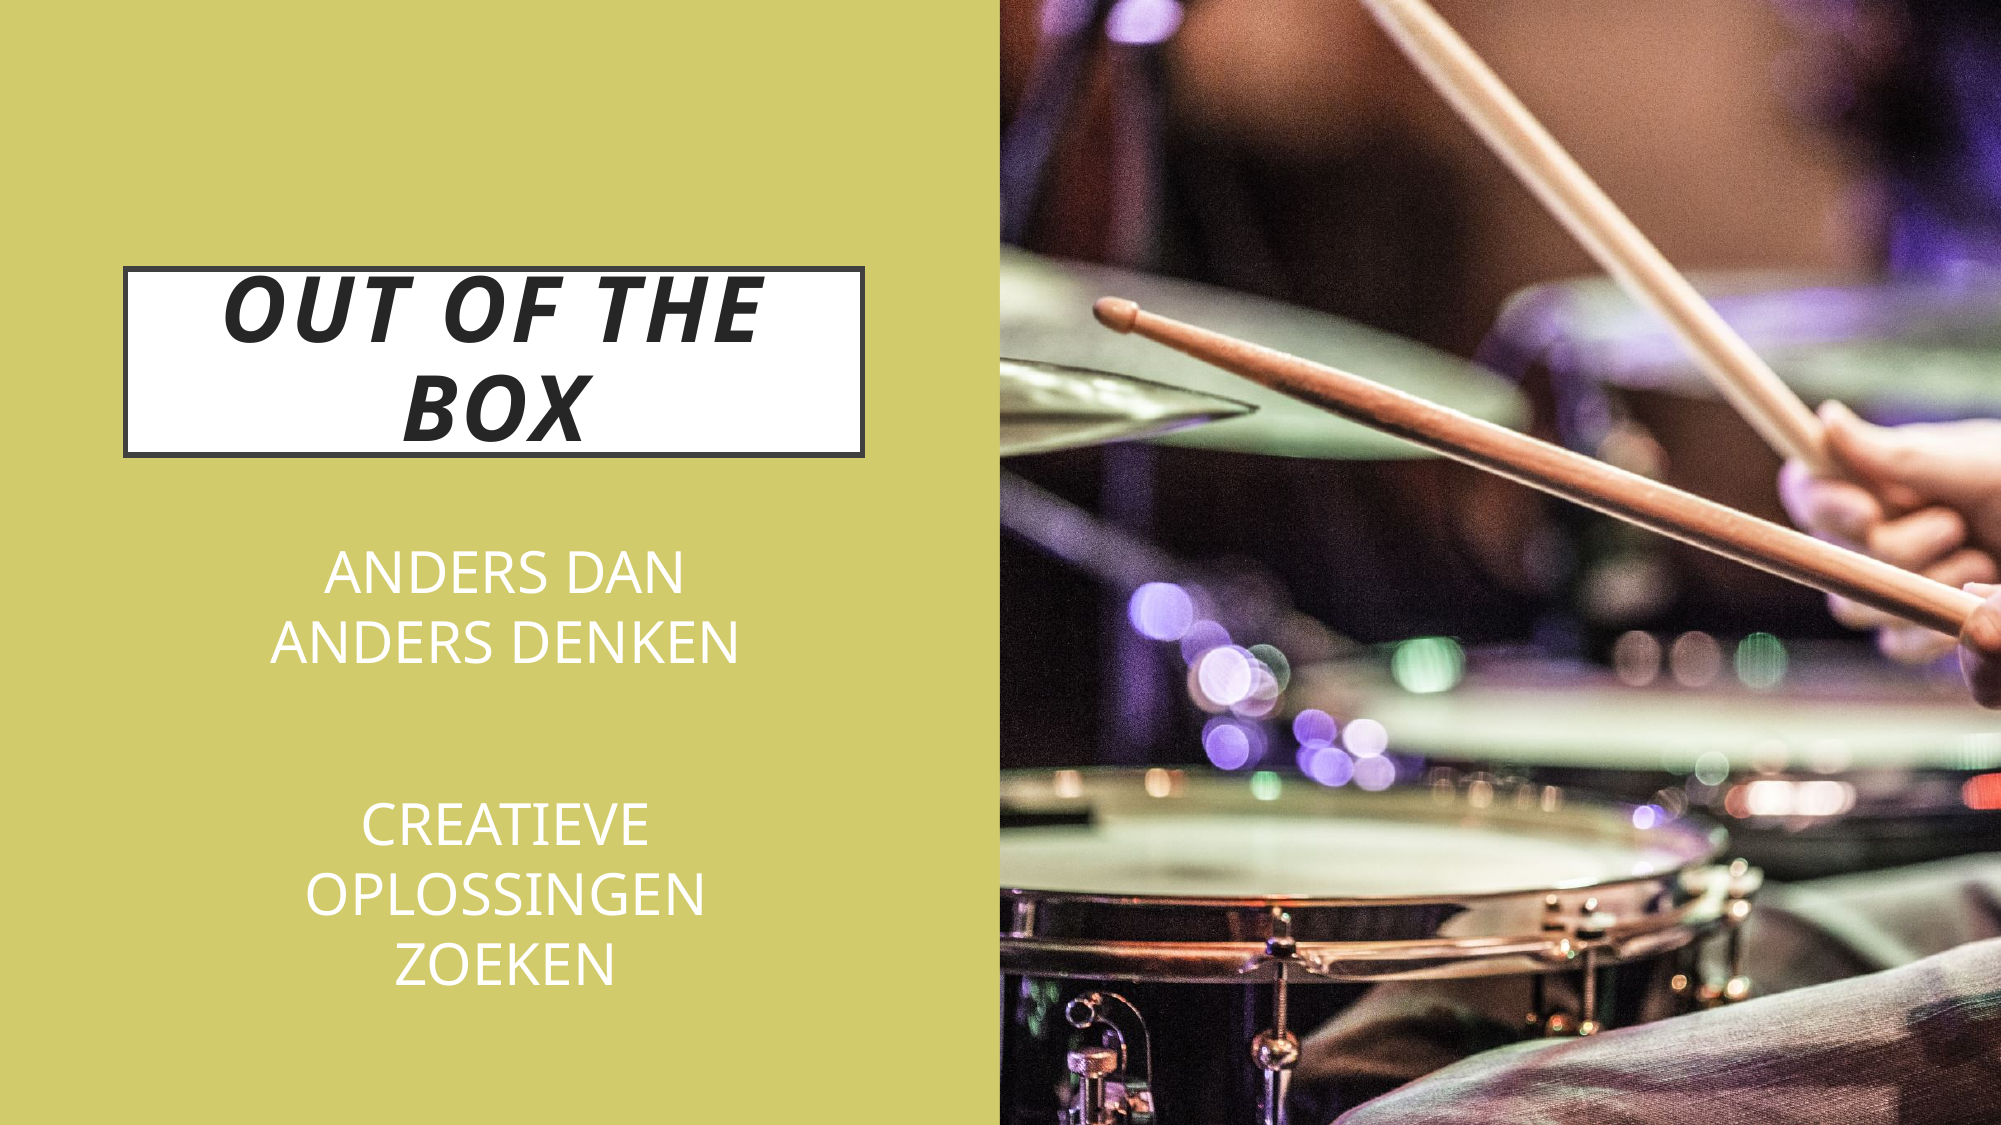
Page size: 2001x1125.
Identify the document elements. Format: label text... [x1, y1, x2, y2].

picture [999, 0, 2001, 1125]
title OUT OF THE BOX [123, 266, 865, 458]
list ANDERS DAN ANDERS DENKEN CREATIEVE OPLOSSINGEN ZOEKEN [194, 528, 818, 888]
